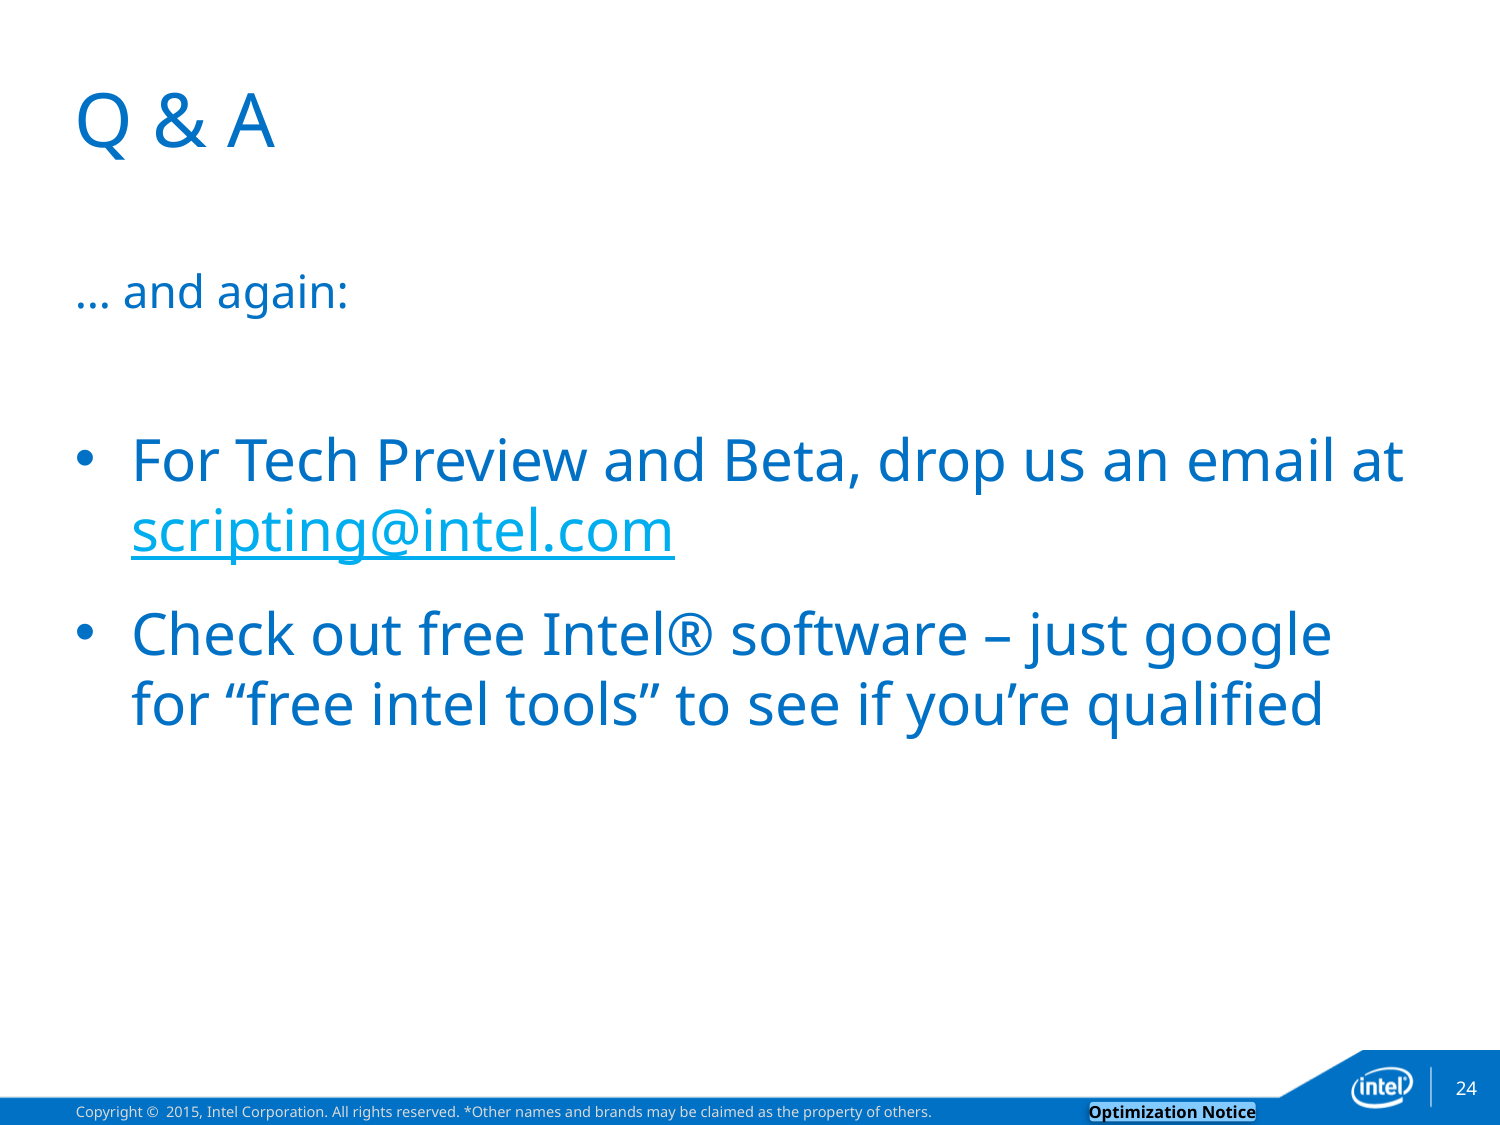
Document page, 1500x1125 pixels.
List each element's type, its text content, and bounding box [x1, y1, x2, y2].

picture [0, 1050, 1500, 1125]
slide_number 24 [1406, 1059, 1478, 1119]
list … and again: For Tech Preview and Beta, drop us an email at scripting@intel.com Check out free Intel® software – just google for “free intel tools” to see if you’re qualified [74, 262, 1425, 1013]
title Q & A [74, 72, 1425, 261]
